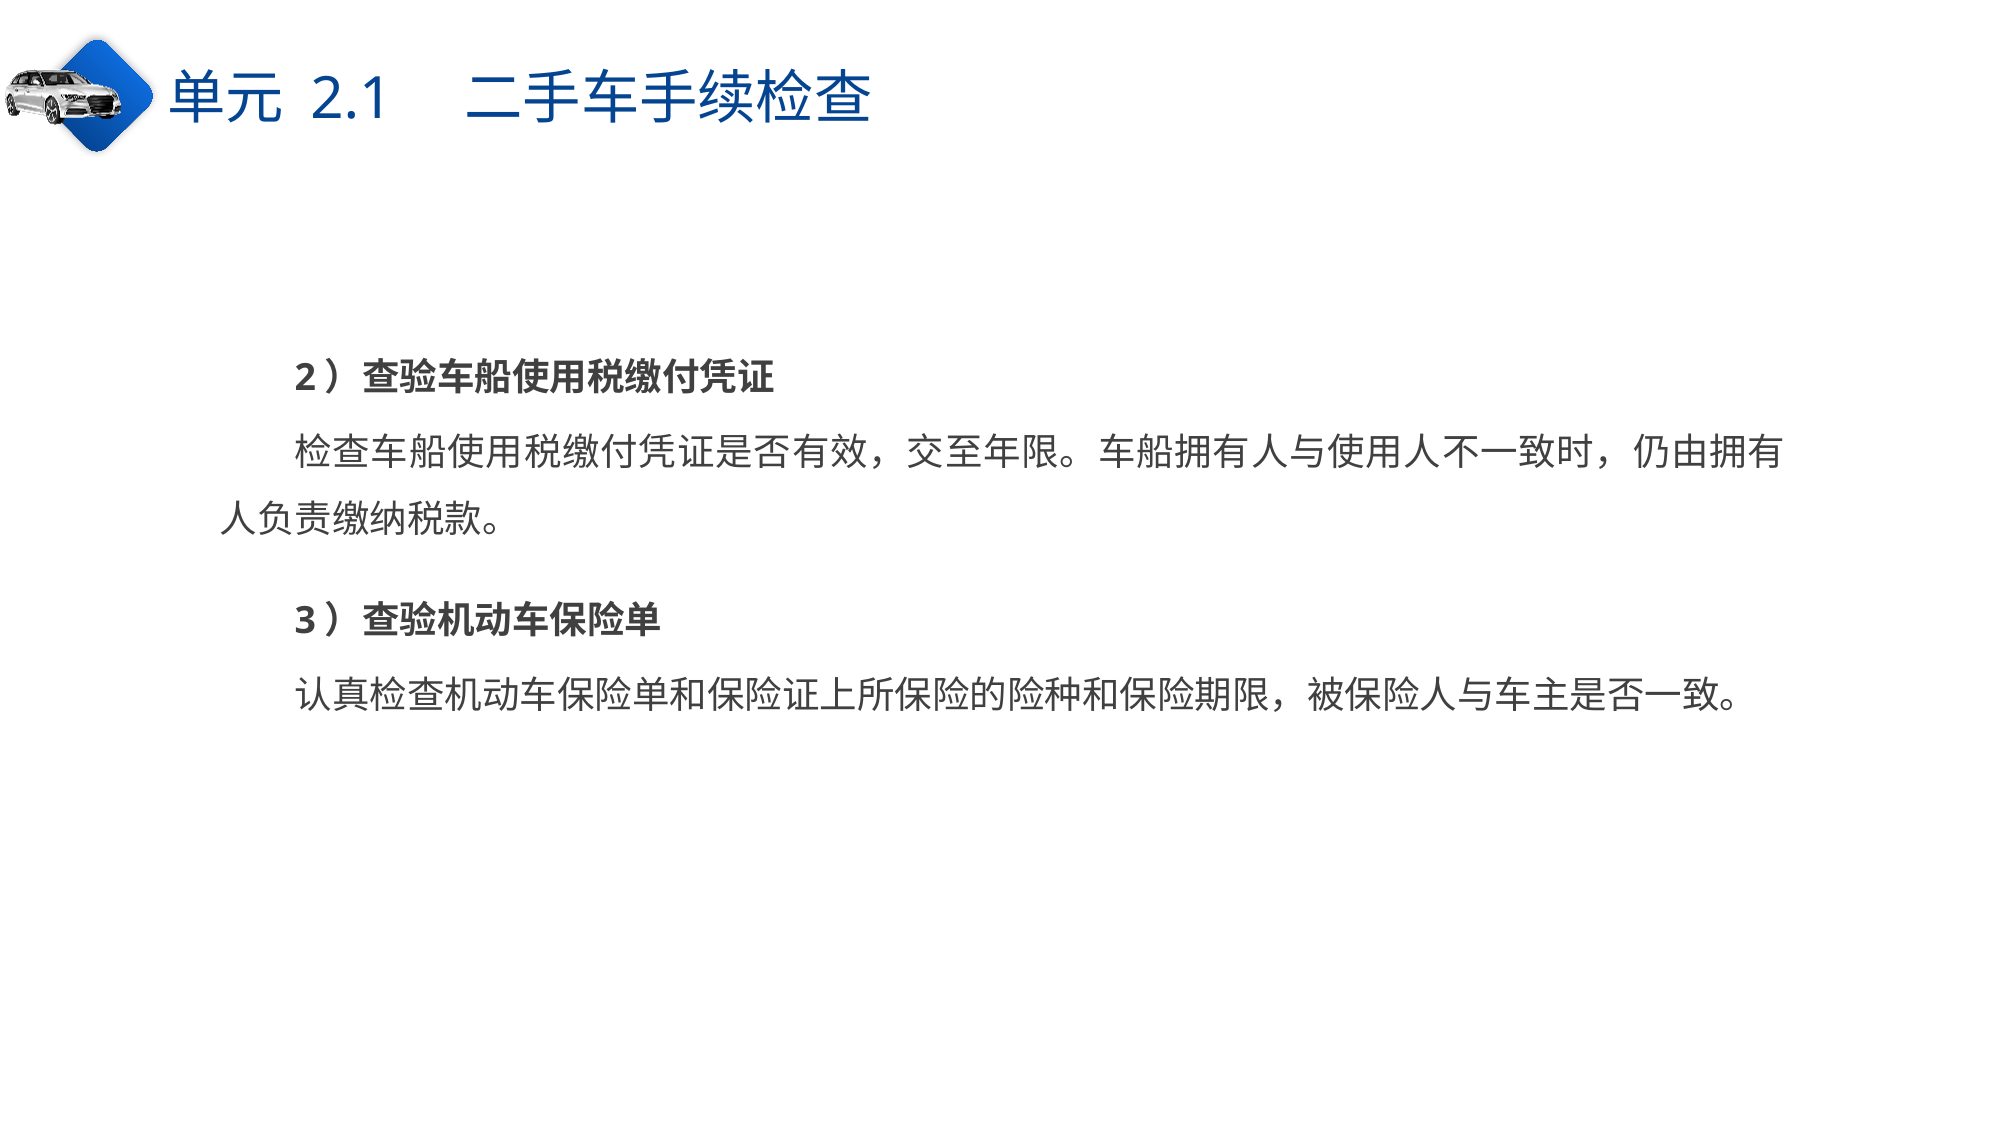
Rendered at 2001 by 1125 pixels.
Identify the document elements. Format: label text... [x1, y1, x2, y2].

text_box 认真检查机动车保险单和保险证上所保险的险种和保险期限，被保险人与车主是否一致。 [204, 641, 1800, 724]
text_box 3）查验机动车保险单 [204, 566, 1000, 649]
text_box 单元 2.1 二手车手续检查 [152, 52, 888, 138]
text_box 2）查验车船使用税缴付凭证 [204, 322, 1000, 406]
text_box 检查车船使用税缴付凭证是否有效，交至年限。车船拥有人与使用人不一致时，仍由拥有人负责缴纳税款。 [204, 397, 1800, 548]
picture [0, 31, 125, 157]
